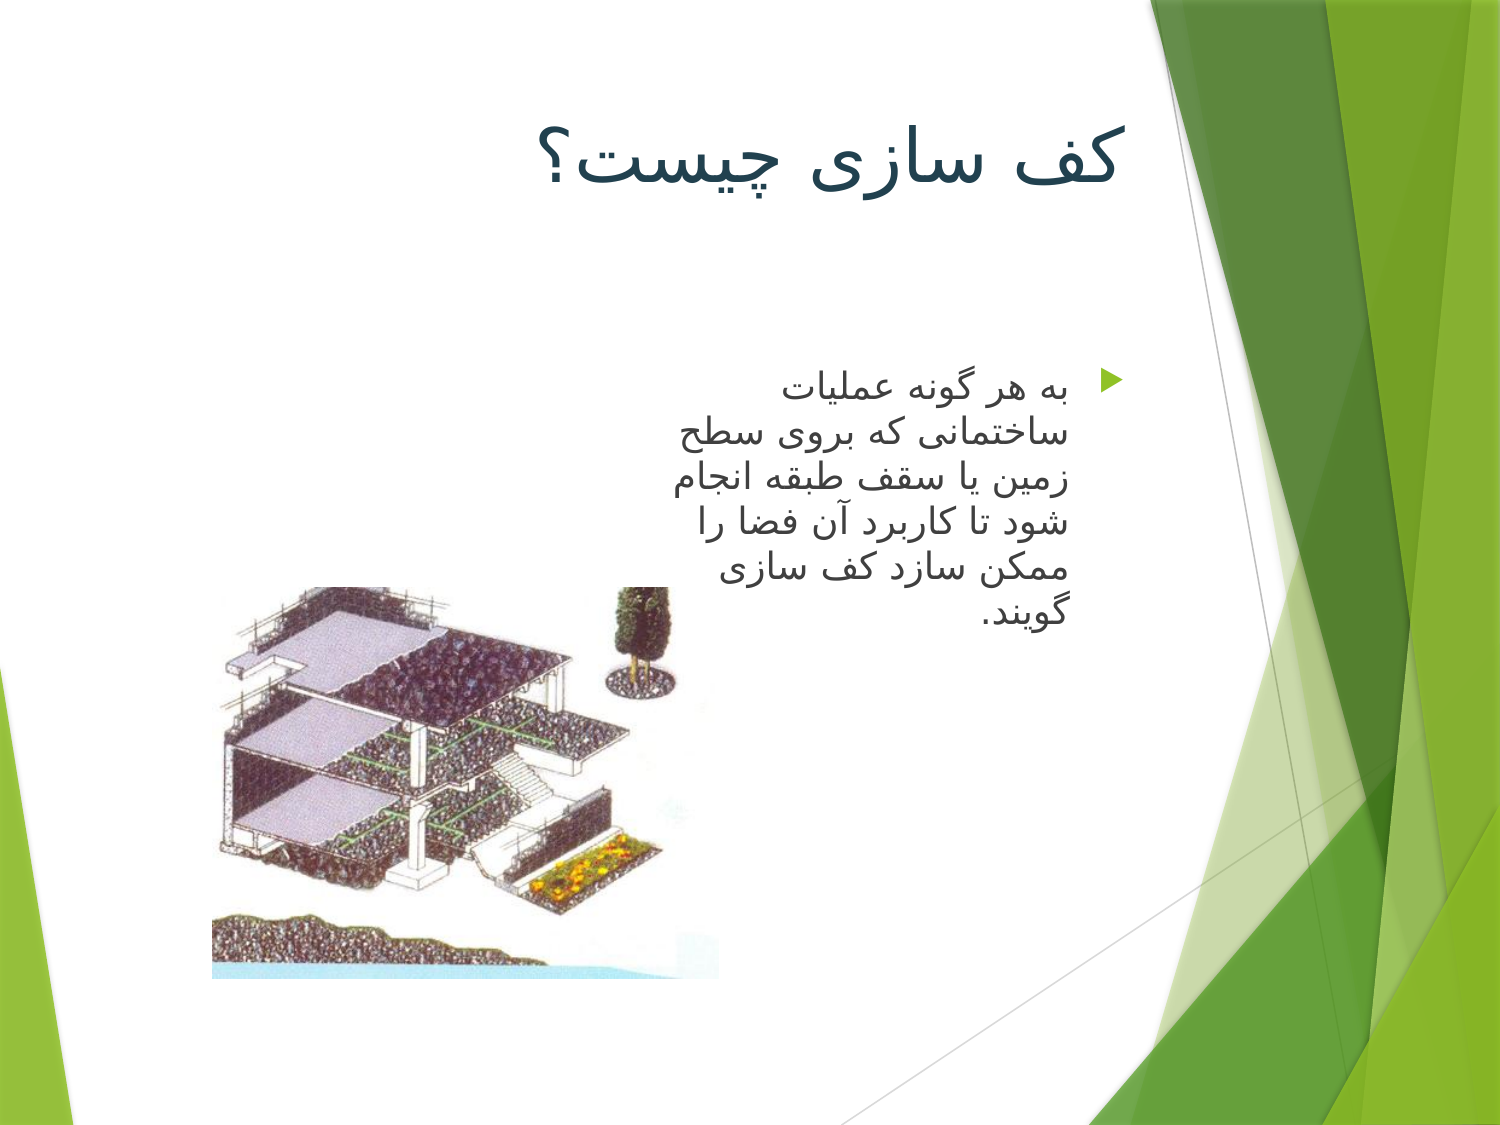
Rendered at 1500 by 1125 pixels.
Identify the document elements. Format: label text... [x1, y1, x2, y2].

list به هر گونه عملیات ساختمانی که بروی سطح زمین یا سقف طبقه انجام شود تا کاربرد آن فضا را ممکن سازد کف سازی گویند. [634, 354, 1142, 992]
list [211, 586, 720, 979]
title کف سازی چیست؟ [99, 99, 1142, 317]
